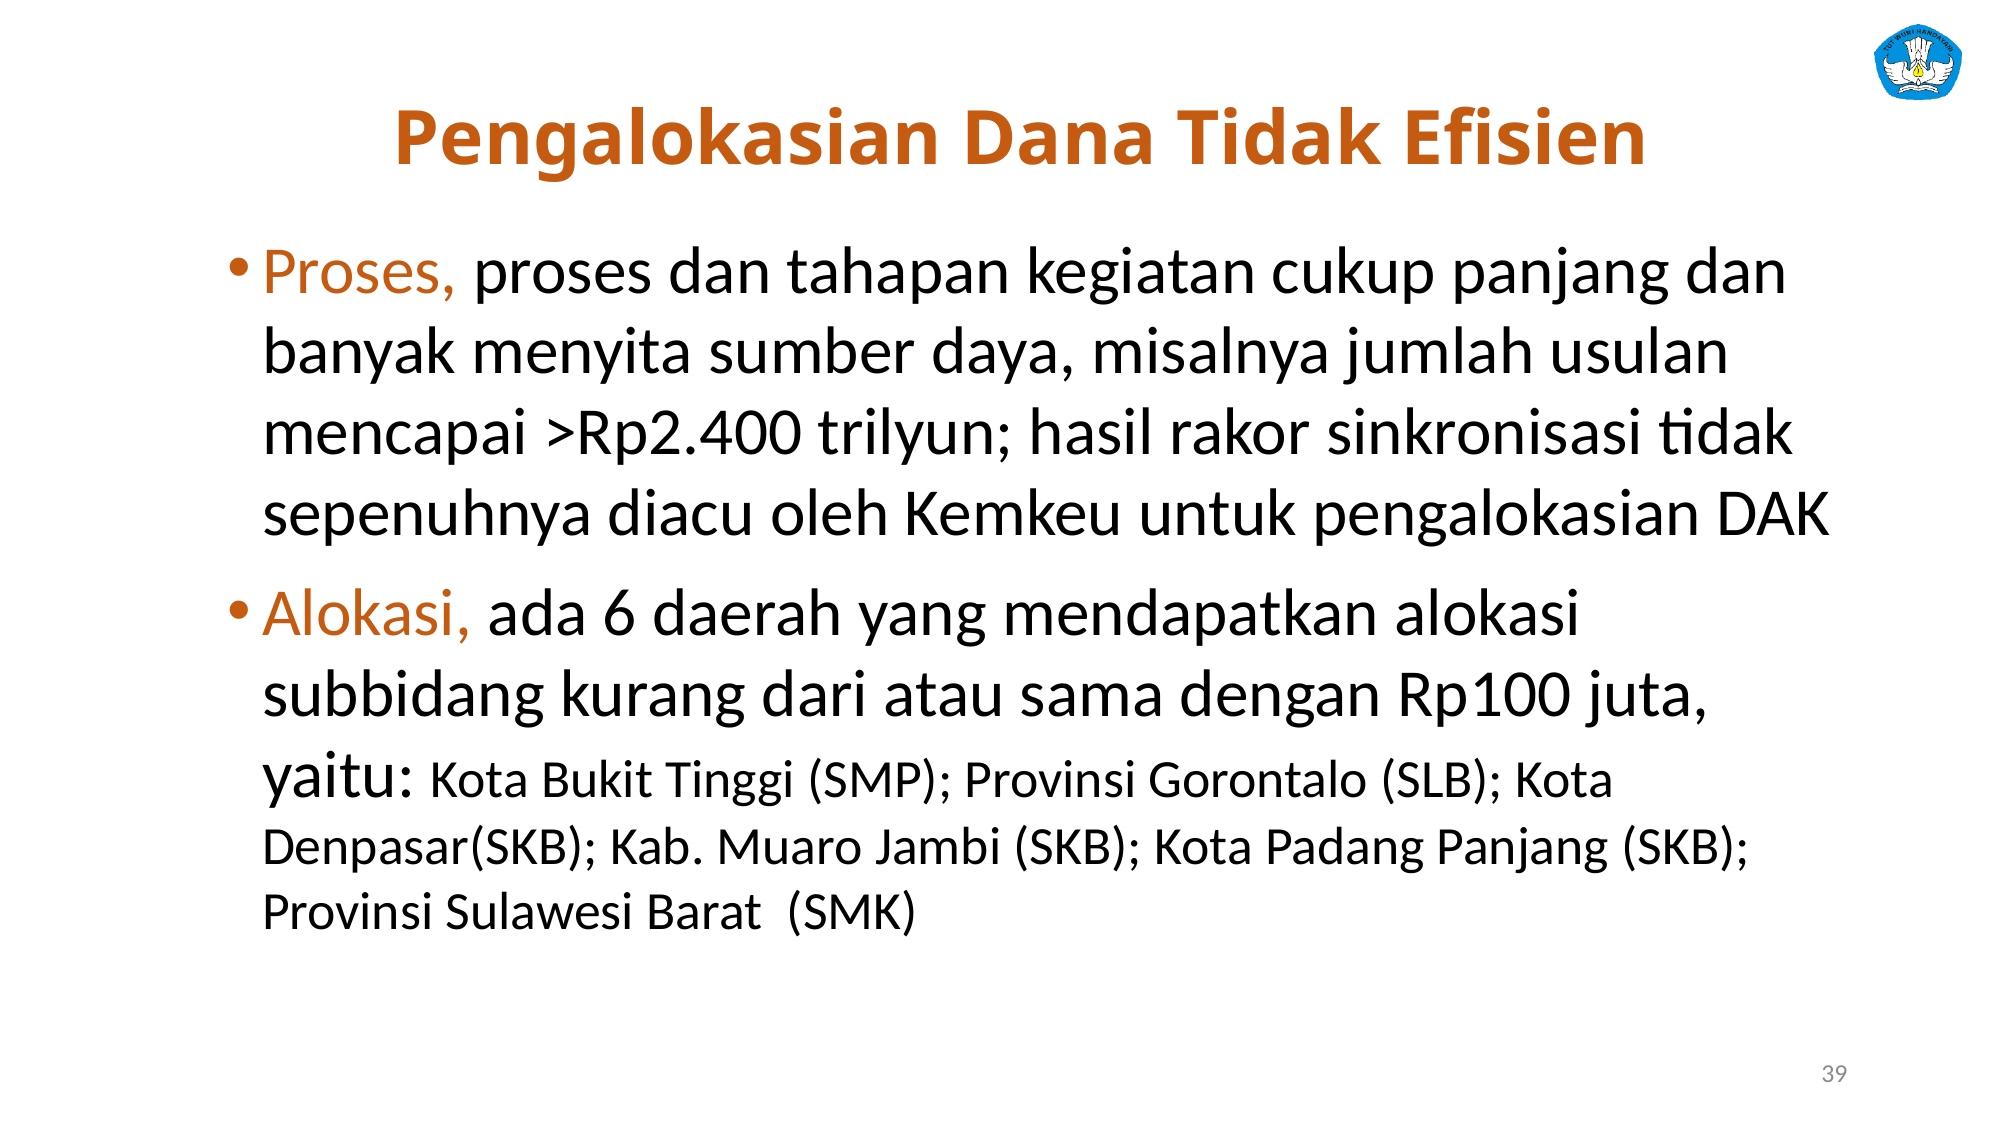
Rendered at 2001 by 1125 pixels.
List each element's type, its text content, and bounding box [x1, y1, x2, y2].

title Pengalokasian Dana Tidak Efisien [278, 62, 1764, 218]
picture [1884, 37, 1953, 92]
picture [1924, 24, 1962, 49]
picture [1874, 61, 1902, 100]
list Proses, proses dan tahapan kegiatan cukup panjang dan banyak menyita sumber daya, misalnya jumlah usulan mencapai >Rp2.400 trilyun; hasil rakor sinkronisasi tidak sepenuhnya diacu oleh Kemkeu untuk pengalokasian DAK Alokasi, ada 6 daerah yang mendapatkan alokasi subbidang kurang dari atau sama dengan Rp100 juta, yaitu: Kota Bukit Tinggi (SMP); Provinsi Gorontalo (SLB); Kota Denpasar(SKB); Kab. Muaro Jambi (SKB); Kota Padang Panjang (SKB); Provinsi Sulawesi Barat (SMK) [212, 218, 1859, 1030]
picture [1874, 24, 1913, 51]
picture [1934, 67, 1962, 100]
slide_number 39 [1412, 1042, 1863, 1103]
